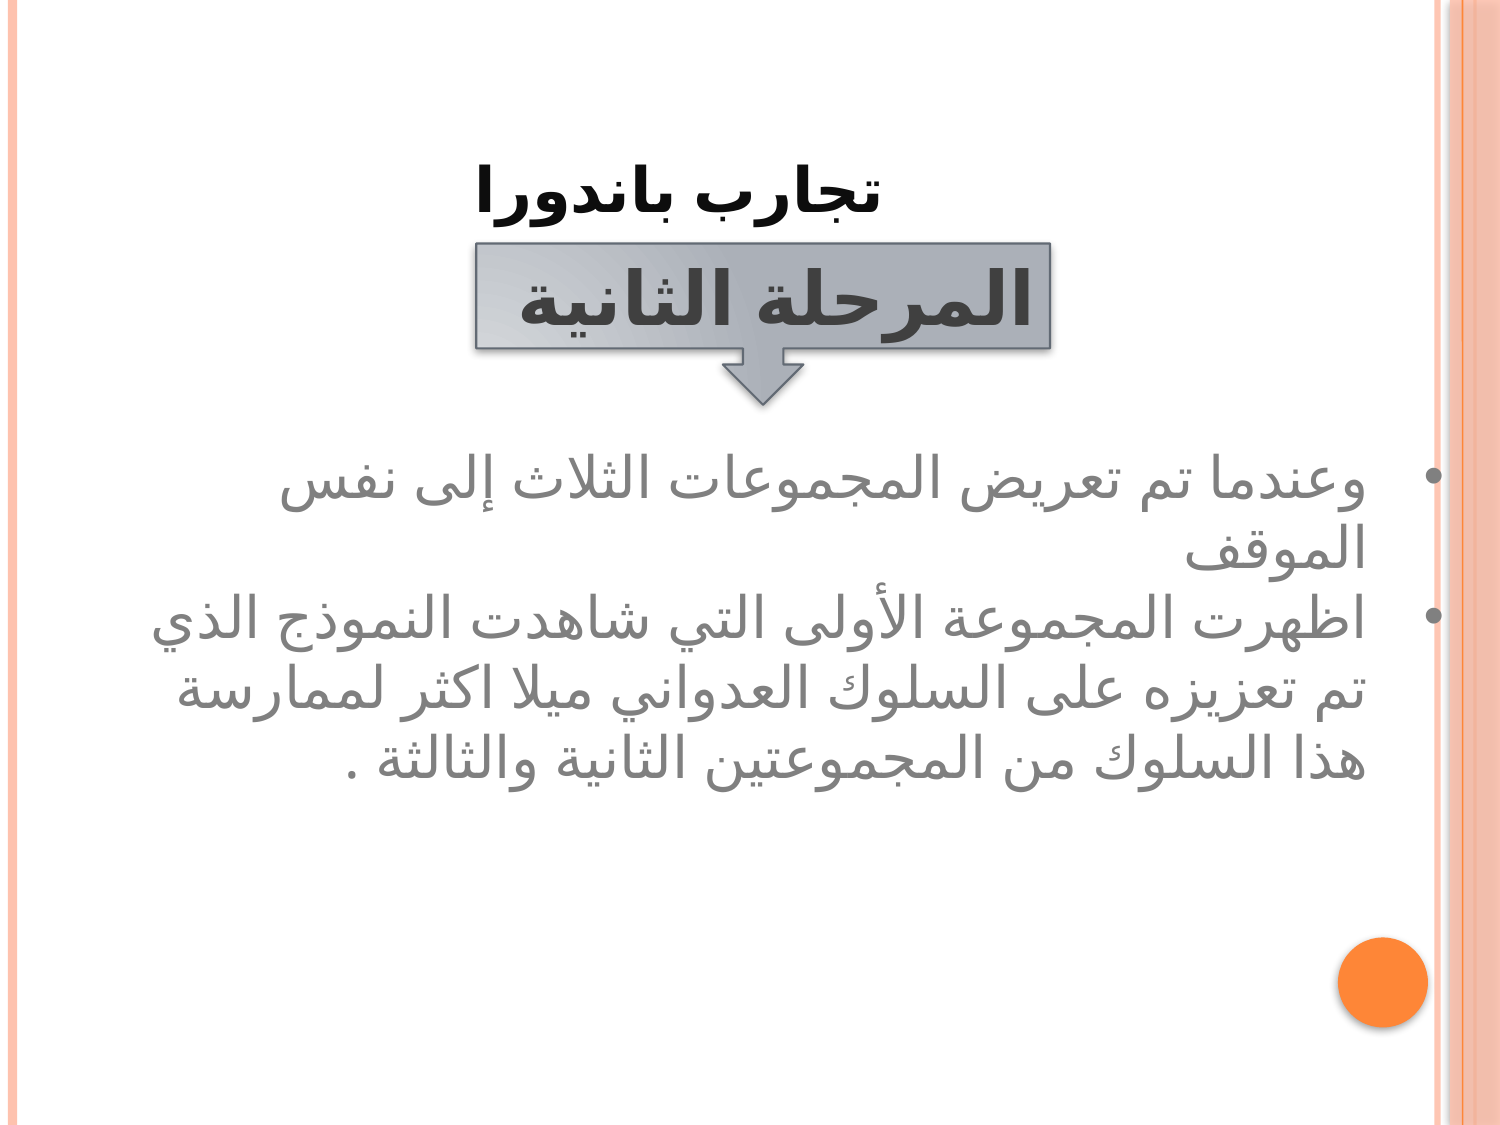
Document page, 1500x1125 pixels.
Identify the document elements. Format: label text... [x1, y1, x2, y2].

title تجارب باندورا [75, 45, 1300, 233]
text_box المرحلة الثانية [475, 242, 1052, 406]
text_box وعندما تم تعريض المجموعات الثلاث إلى نفس الموقف اظهرت المجموعة الأولى التي شاهدت النموذج الذي تم تعزيزه على السلوك العدواني ميلا اكثر لممارسة هذا السلوك من المجموعتين الثانية والثالثة . [100, 432, 1459, 798]
